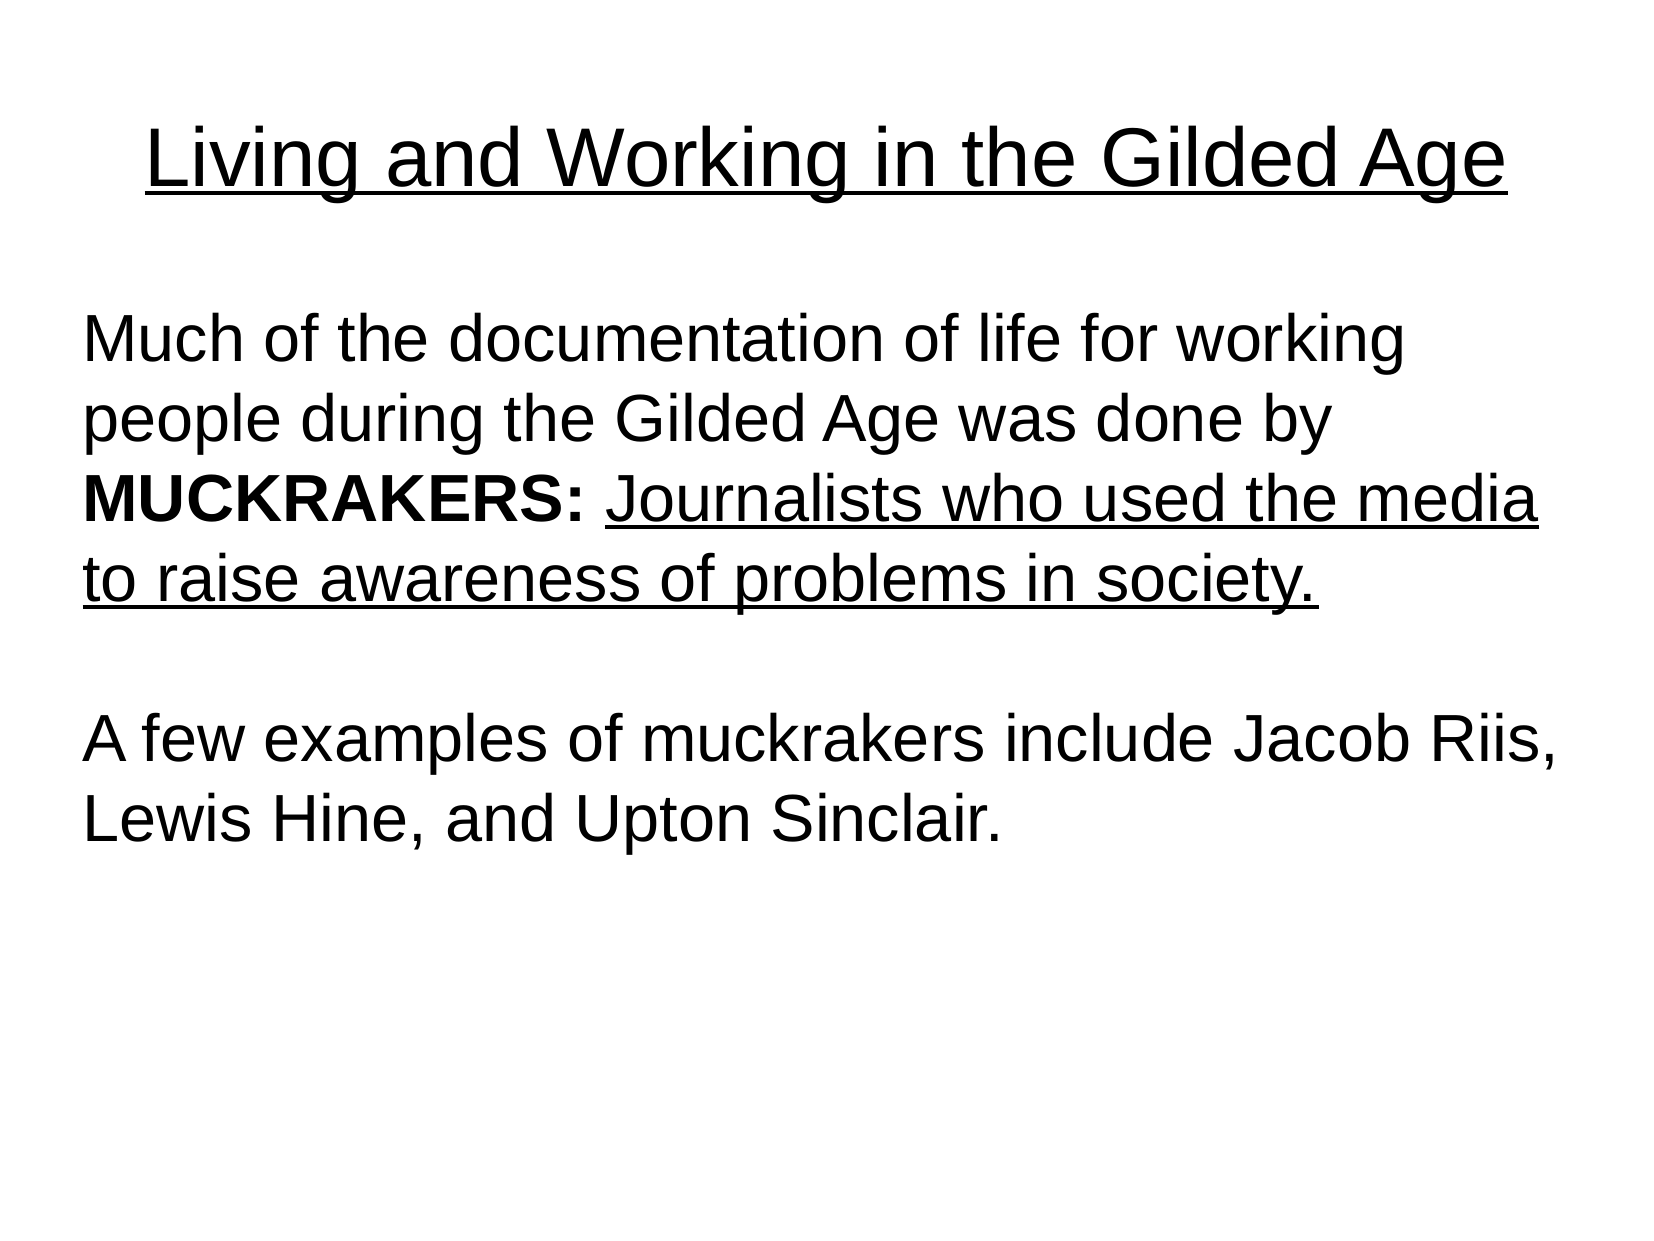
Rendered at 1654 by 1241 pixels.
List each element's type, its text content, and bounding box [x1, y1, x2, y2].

text_box Much of the documentation of life for working people during the Gilded Age was done by MUCKRAKERS: Journalists who used the media to raise awareness of problems in society. A few examples of muckrakers include Jacob Riis, Lewis Hine, and Upton Sinclair. [82, 290, 1571, 1109]
text_box Living and Working in the Gilded Age [82, 49, 1571, 257]
